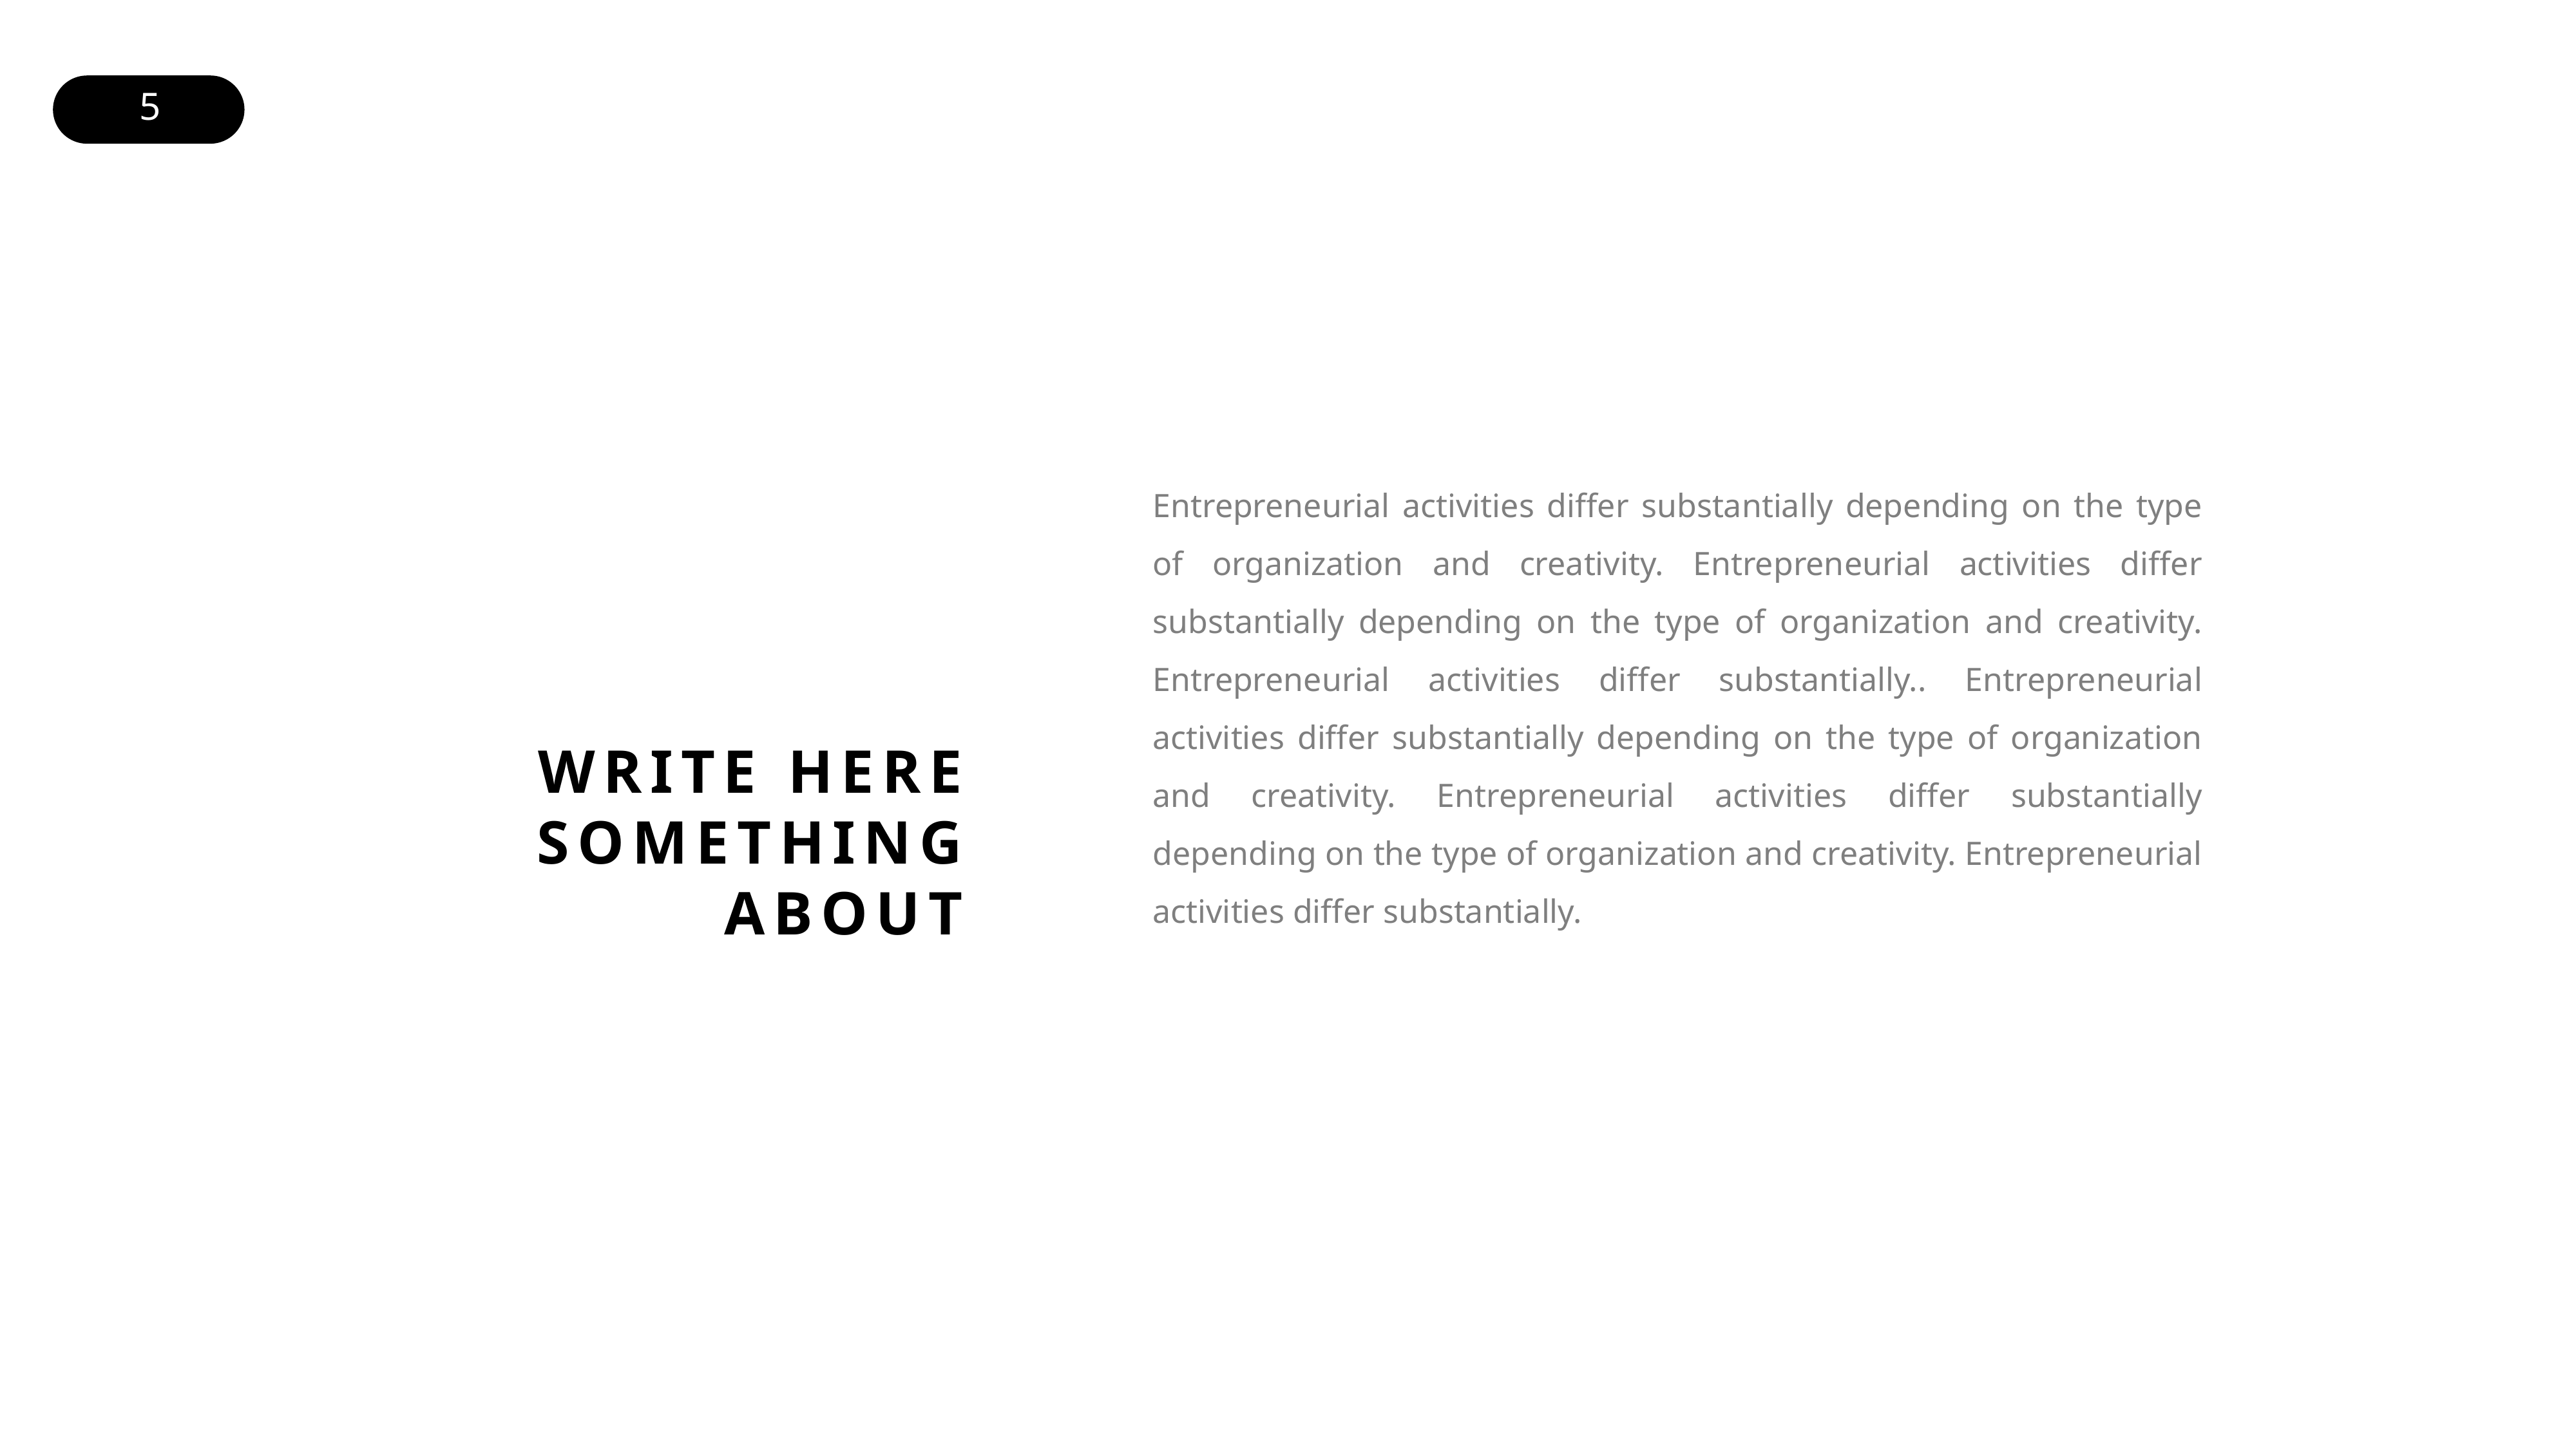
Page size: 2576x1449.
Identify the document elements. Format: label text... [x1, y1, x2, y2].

text_box WRITE HERE SOMETHING ABOUT [377, 729, 973, 952]
text_box Entrepreneurial activities differ substantially depending on the type of organization and creativity. Entrepreneurial activities differ substantially depending on the type of organization and creativity. Entrepreneurial activities differ substantially.. Entrepreneurial activities differ substantially depending on the type of organization and creativity. Entrepreneurial activities differ substantially depending on the type of organization and creativity. Entrepreneurial activities differ substantially. [1143, 460, 2213, 992]
